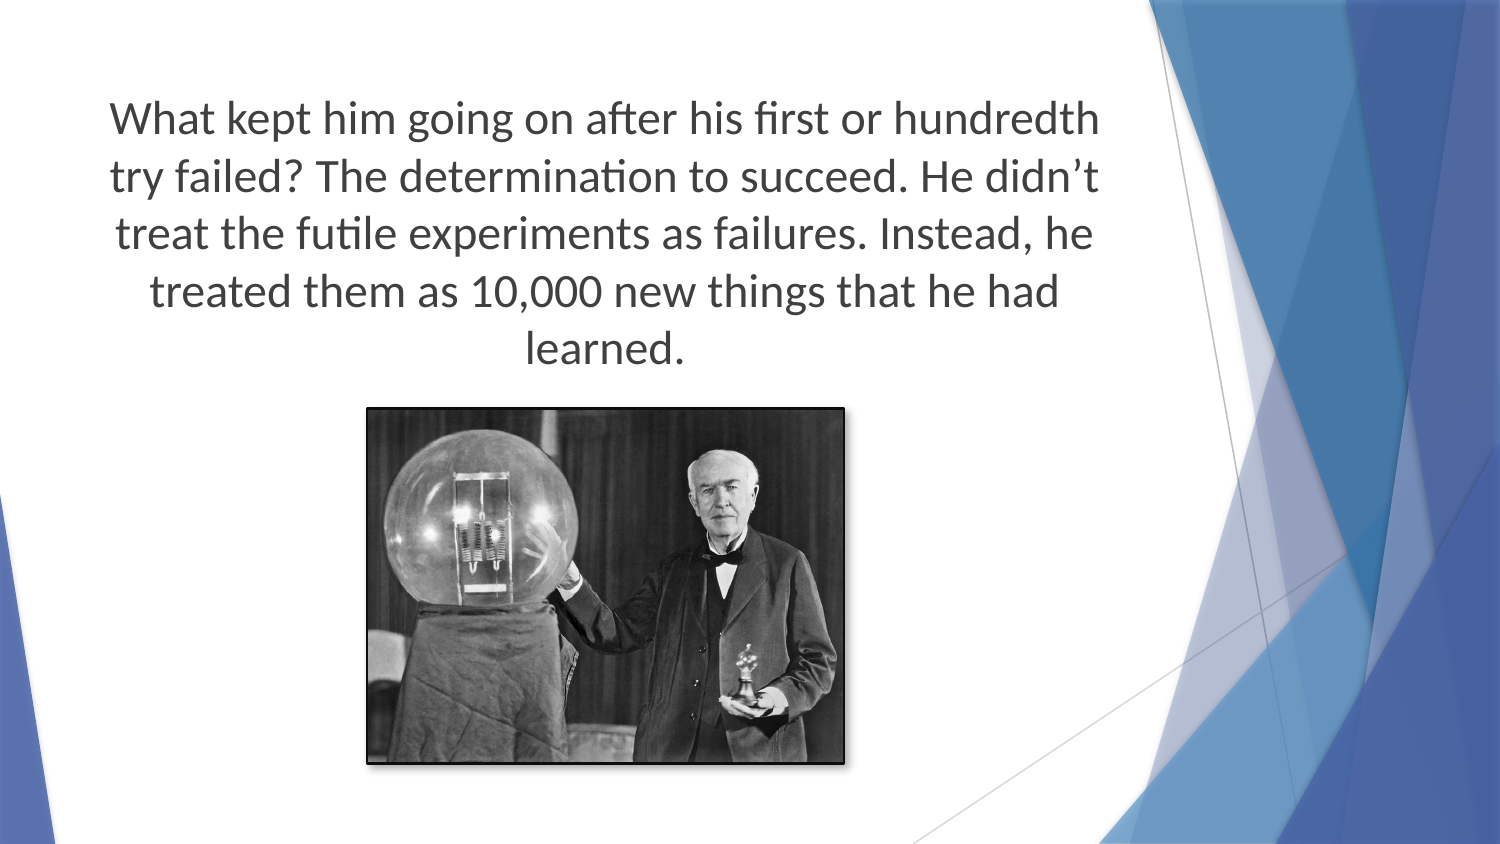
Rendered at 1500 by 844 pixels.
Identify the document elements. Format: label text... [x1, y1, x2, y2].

list What kept him going on after his first or hundredth try failed? The determination to succeed. He didn’t treat the futile experiments as failures. Instead, he treated them as 10,000 new things that he had learned. [76, 79, 1135, 233]
picture [367, 409, 844, 763]
